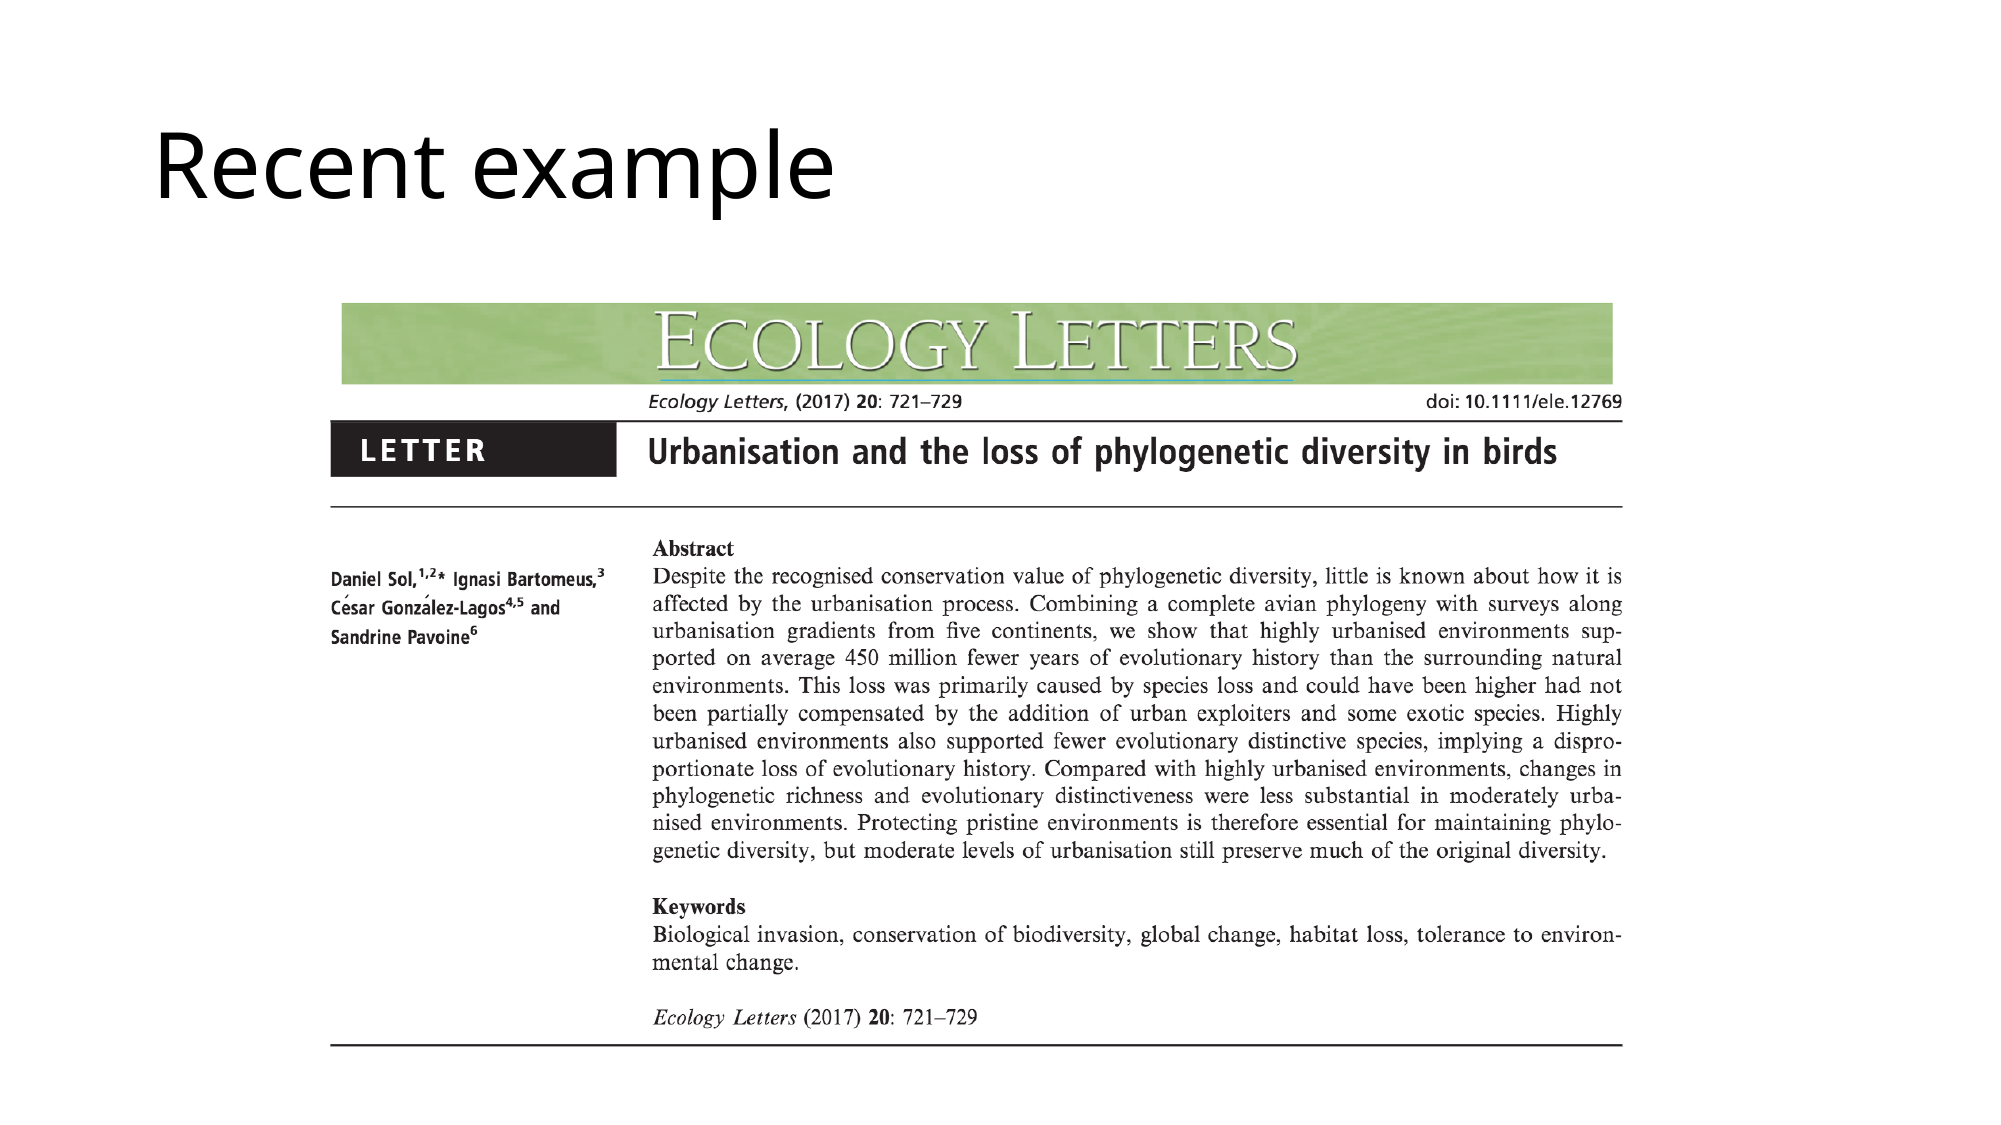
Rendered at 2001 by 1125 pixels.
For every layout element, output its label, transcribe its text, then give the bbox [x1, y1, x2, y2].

title Recent example [137, 59, 1863, 278]
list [267, 277, 1682, 1070]
